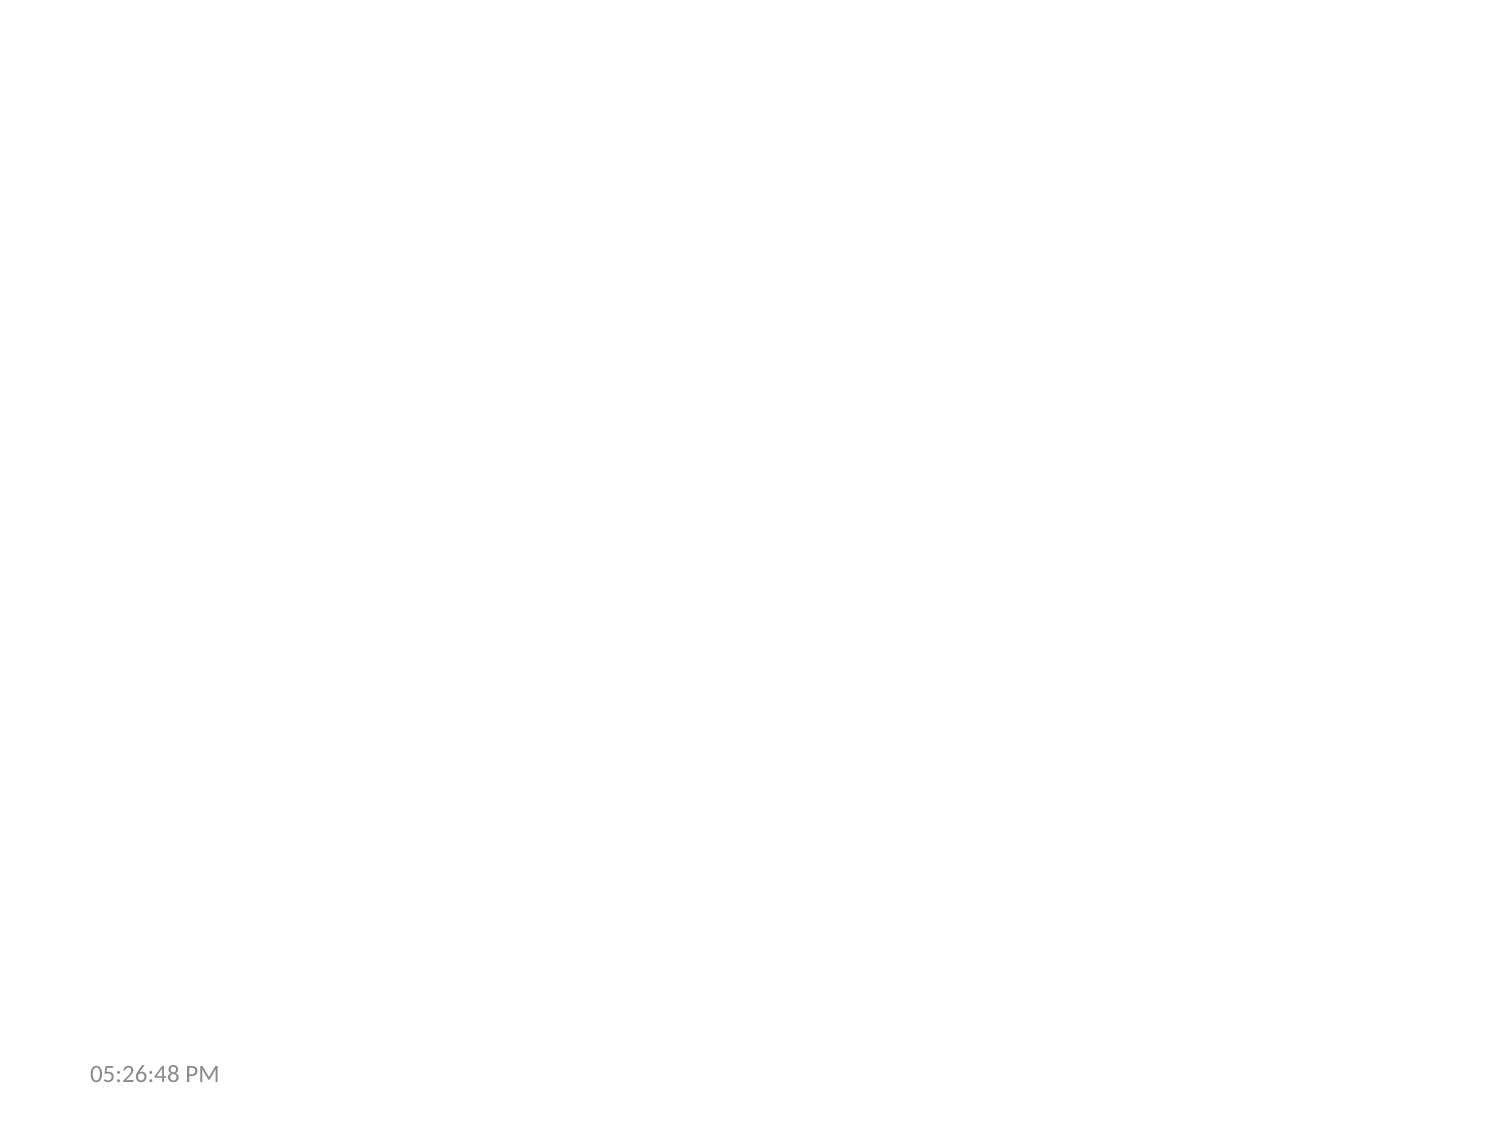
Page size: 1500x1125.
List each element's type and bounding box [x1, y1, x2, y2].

slide_number [75, 1042, 425, 1103]
